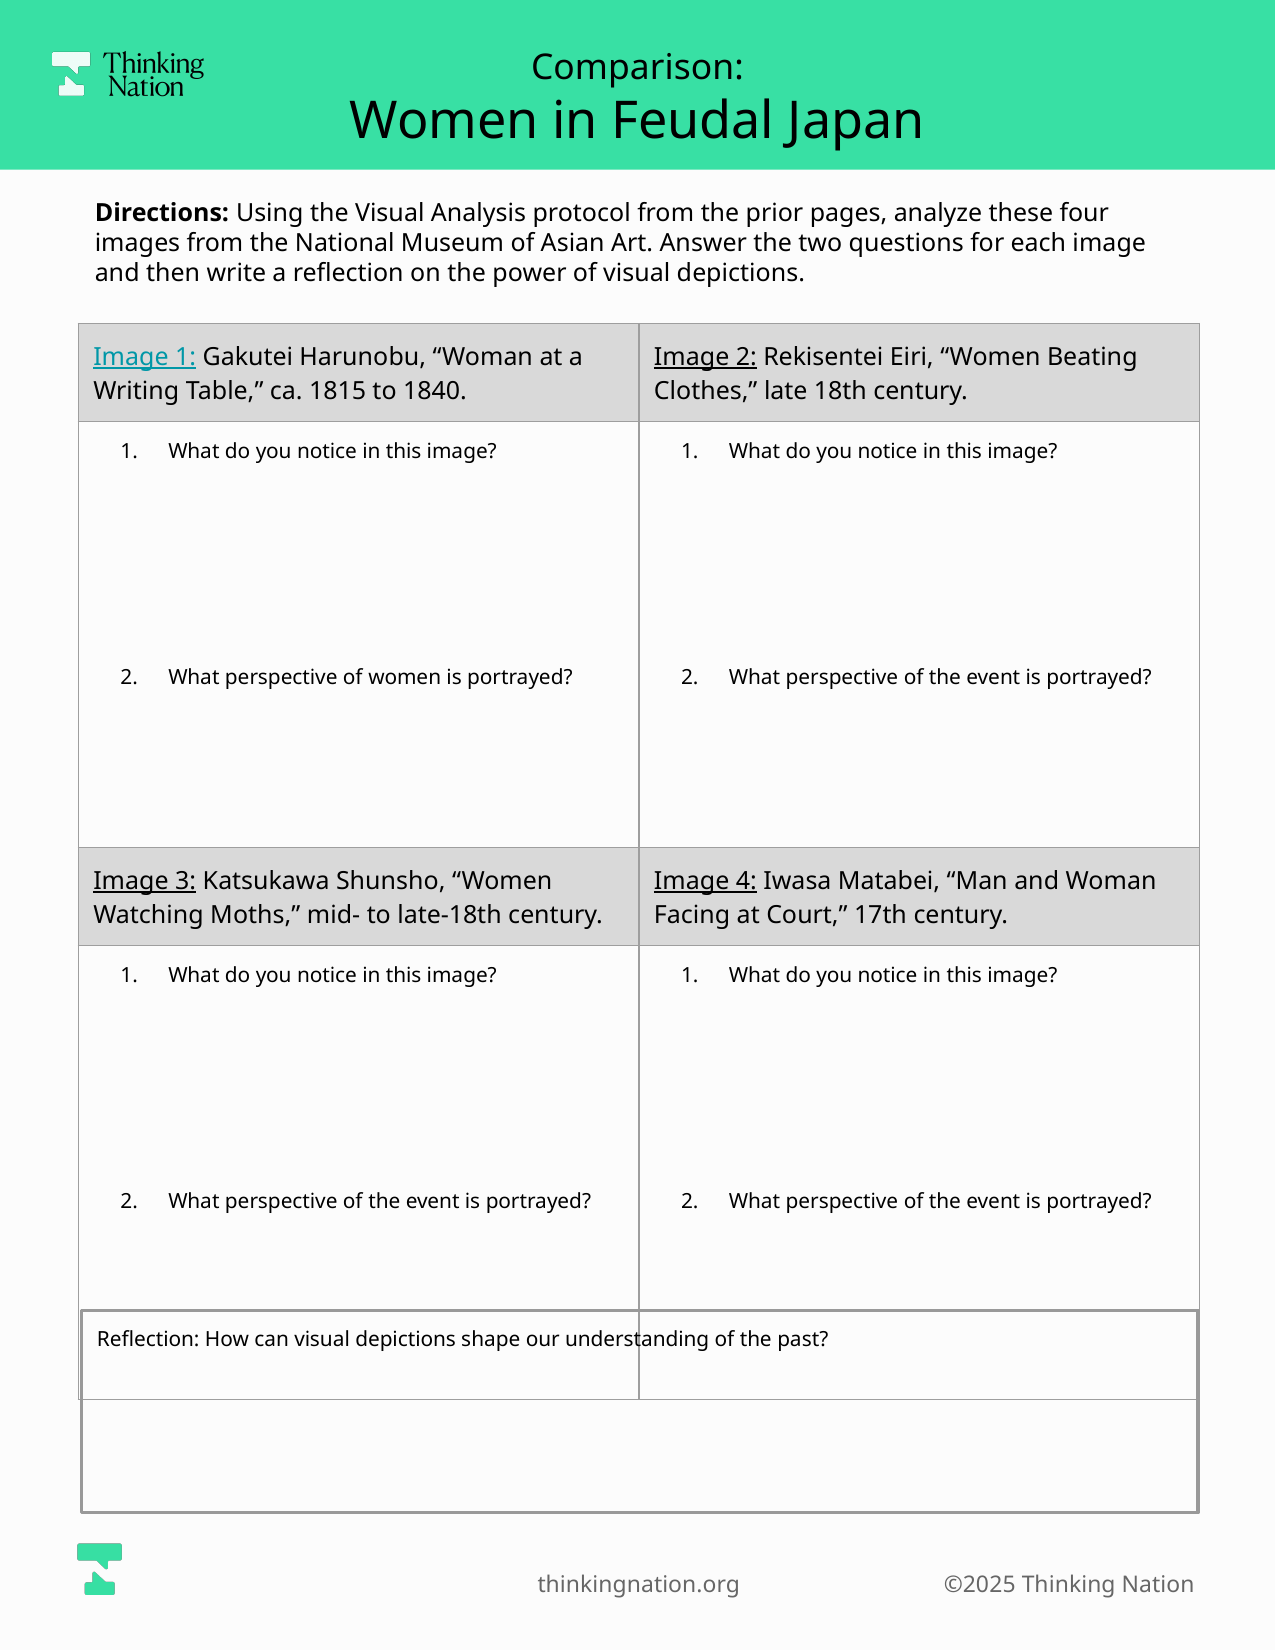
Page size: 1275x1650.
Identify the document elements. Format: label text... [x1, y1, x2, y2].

text_box Reflection: How can visual depictions shape our understanding of the past? [81, 1310, 1198, 1513]
table_cell What do you notice in this image? What perspective of women is portrayed? [79, 422, 638, 847]
table_header Image 1: Gakutei Harunobu, “Woman at a Writing Table,” ca. 1815 to 1840. [79, 324, 638, 421]
text_box Directions: Using the Visual Analysis protocol from the prior pages, analyze these four images from the National Museum of Asian Art. Answer the two questions for each image and then write a reflection on the power of visual depictions. [79, 181, 1199, 288]
picture [35, 37, 210, 110]
table_cell What do you notice in this image? What perspective of the event is portrayed? [640, 946, 1199, 1399]
text_box thinkingnation.org [488, 1553, 790, 1605]
table_header Image 2: Rekisentei Eiri, “Women Beating Clothes,” late 18th century. [640, 324, 1199, 421]
table_cell Image 3: Katsukawa Shunsho, “Women Watching Moths,” mid- to late-18th century. [79, 848, 638, 945]
picture [63, 1533, 135, 1605]
text_box ©2025 Thinking Nation [909, 1553, 1211, 1605]
table_cell What do you notice in this image? What perspective of the event is portrayed? [640, 422, 1199, 847]
table_cell Image 4: Iwasa Matabei, “Man and Woman Facing at Court,” 17th century. [640, 848, 1199, 945]
table_cell What do you notice in this image? What perspective of the event is portrayed? [79, 946, 638, 1399]
text_box Comparison: Women in Feudal Japan [0, 0, 1275, 170]
